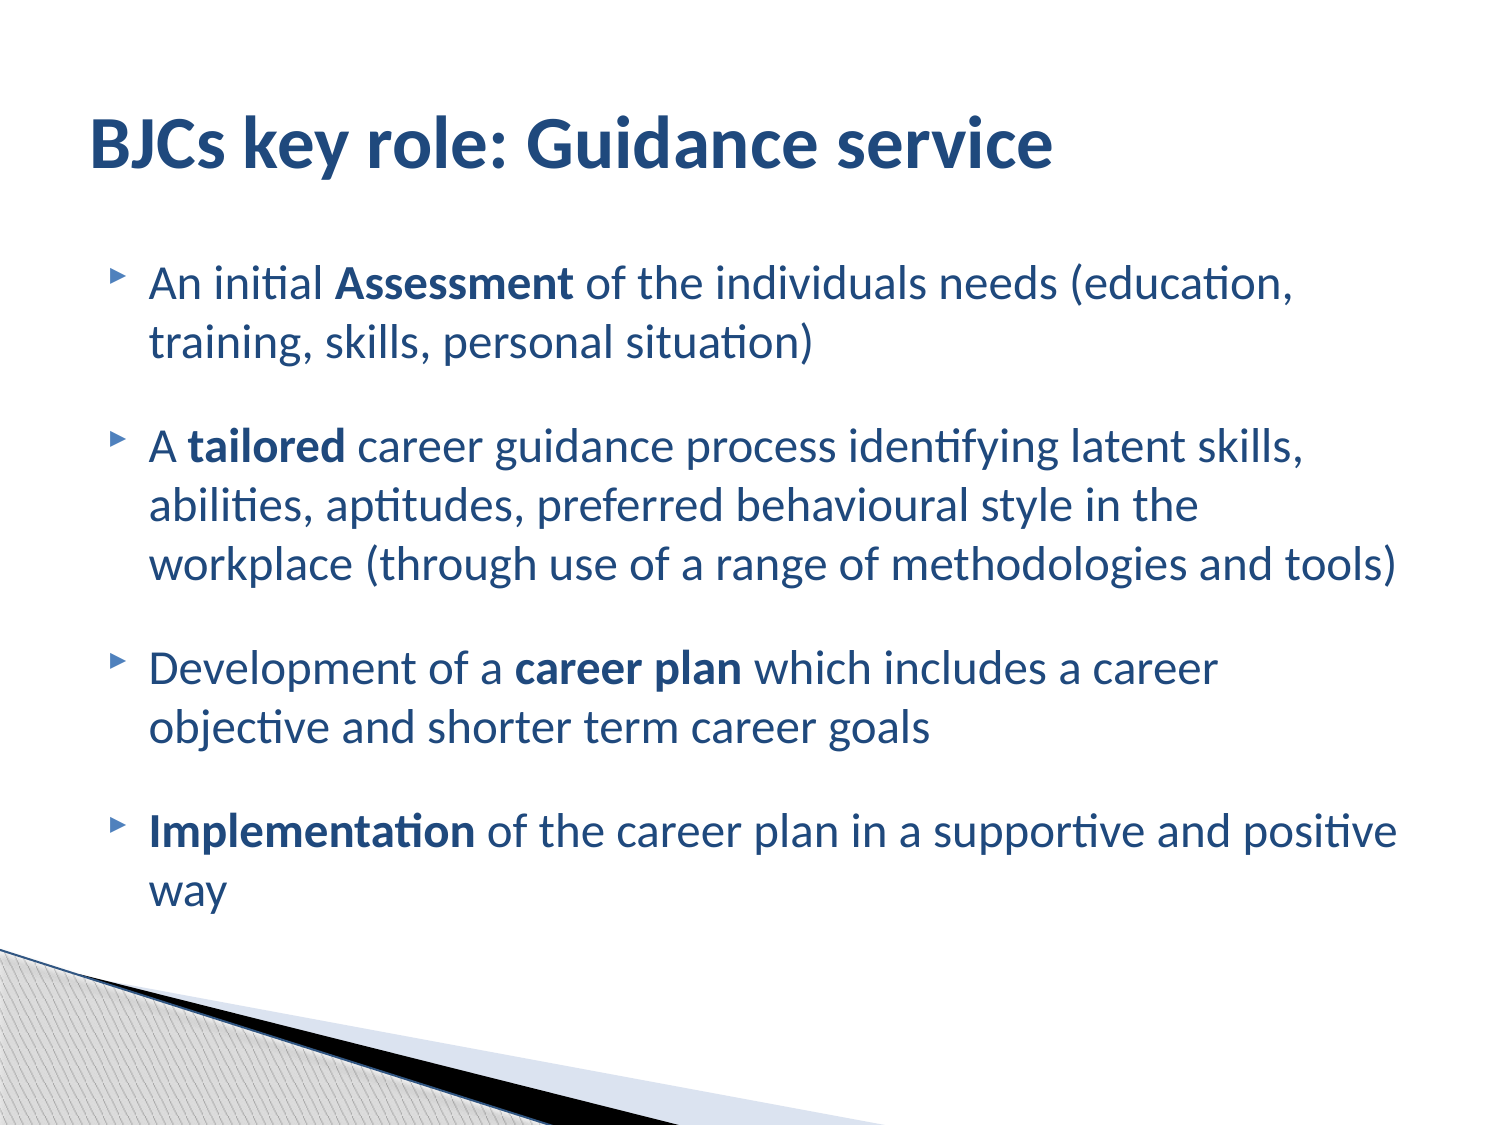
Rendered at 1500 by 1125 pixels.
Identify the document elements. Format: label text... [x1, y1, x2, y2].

list An initial Assessment of the individuals needs (education, training, skills, personal situation) A tailored career guidance process identifying latent skills, abilities, aptitudes, preferred behavioural style in the workplace (through use of a range of methodologies and tools) Development of a career plan which includes a career objective and shorter term career goals Implementation of the career plan in a supportive and positive way [75, 243, 1425, 986]
title BJCs key role: Guidance service [75, 45, 1425, 233]
